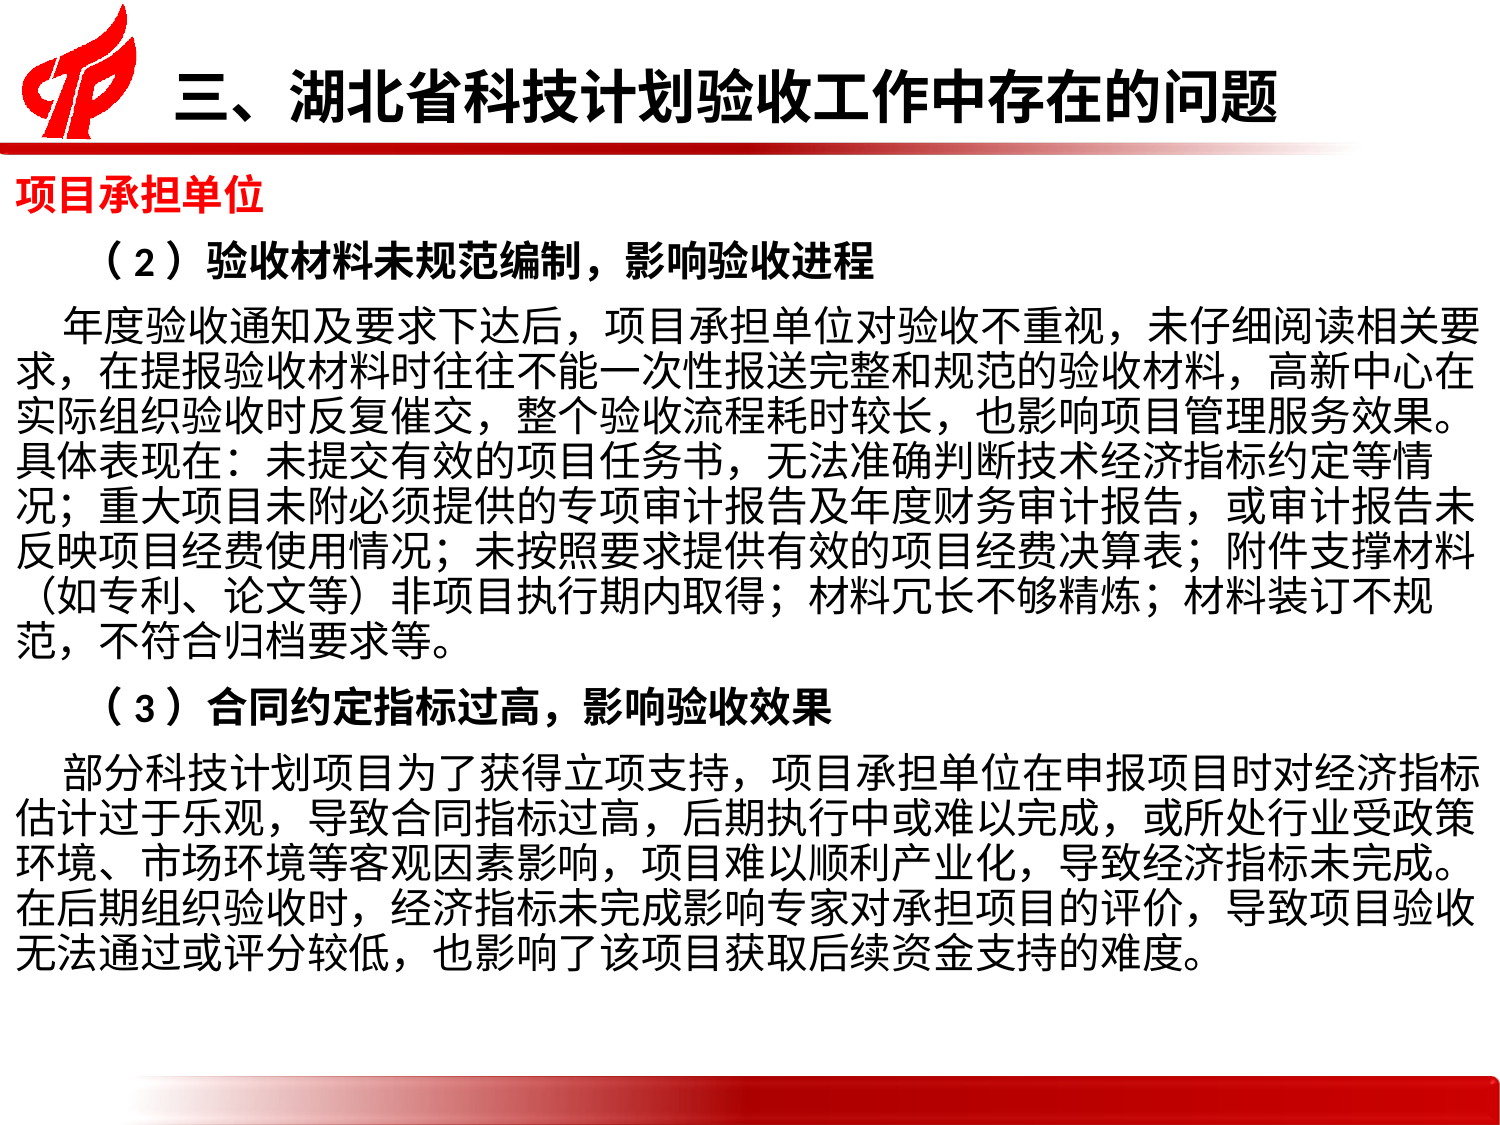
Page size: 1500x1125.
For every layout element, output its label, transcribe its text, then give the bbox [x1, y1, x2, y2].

picture [0, 2, 150, 142]
text_box 三、湖北省科技计划验收工作中存在的问题 [157, 65, 1345, 142]
picture [0, 1074, 1500, 1125]
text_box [0, 142, 1498, 155]
list 项目承担单位 （2）验收材料未规范编制，影响验收进程 年度验收通知及要求下达后，项目承担单位对验收不重视，未仔细阅读相关要求，在提报验收材料时往往不能一次性报送完整和规范的验收材料，高新中心在实际组织验收时反复催交，整个验收流程耗时较长，也影响项目管理服务效果。具体表现在：未提交有效的项目任务书，无法准确判断技术经济指标约定等情况；重大项目未附必须提供的专项审计报告及年度财务审计报告，或审计报告未反映项目经费使用情况；未按照要求提供有效的项目经费决算表；附件支撑材料（如专利、论文等）非项目执行期内取得；材料冗长不够精炼；材料装订不规范，不符合归档要求等。 （3）合同约定指标过高，影响验收效果 部分科技计划项目为了获得立项支持，项目承担单位在申报项目时对经济指标估计过于乐观，导致合同指标过高，后期执行中或难以完成，或所处行业受政策环境、市场环境等客观因素影响，项目难以顺利产业化，导致经济指标未完成。在后期组织验收时，经济指标未完成影响专家对承担项目的评价，导致项目验收无法通过或评分较低，也影响了该项目获取后续资金支持的难度。 [0, 166, 1500, 996]
